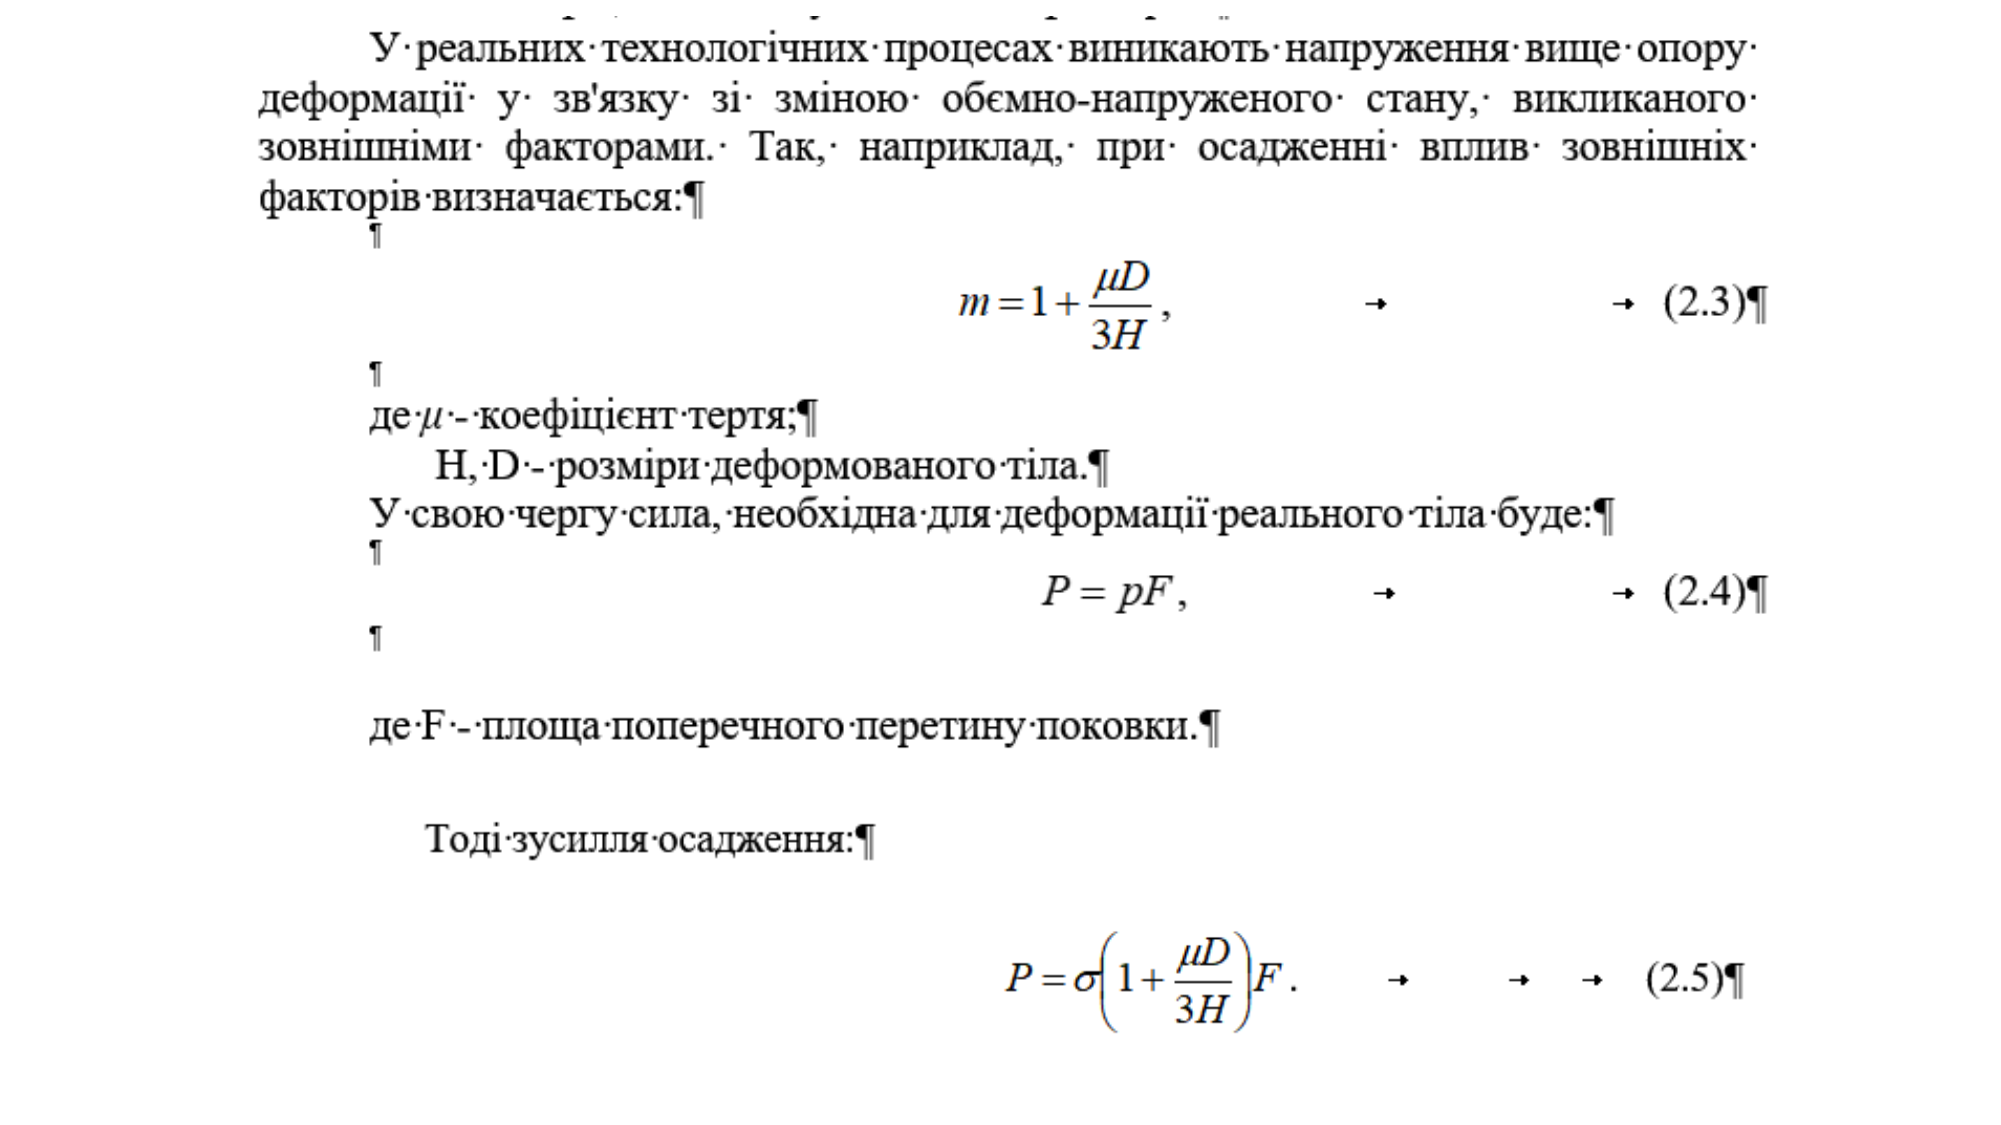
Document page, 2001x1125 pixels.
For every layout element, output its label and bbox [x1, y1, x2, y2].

picture [399, 787, 1773, 1067]
list [238, 16, 1819, 788]
